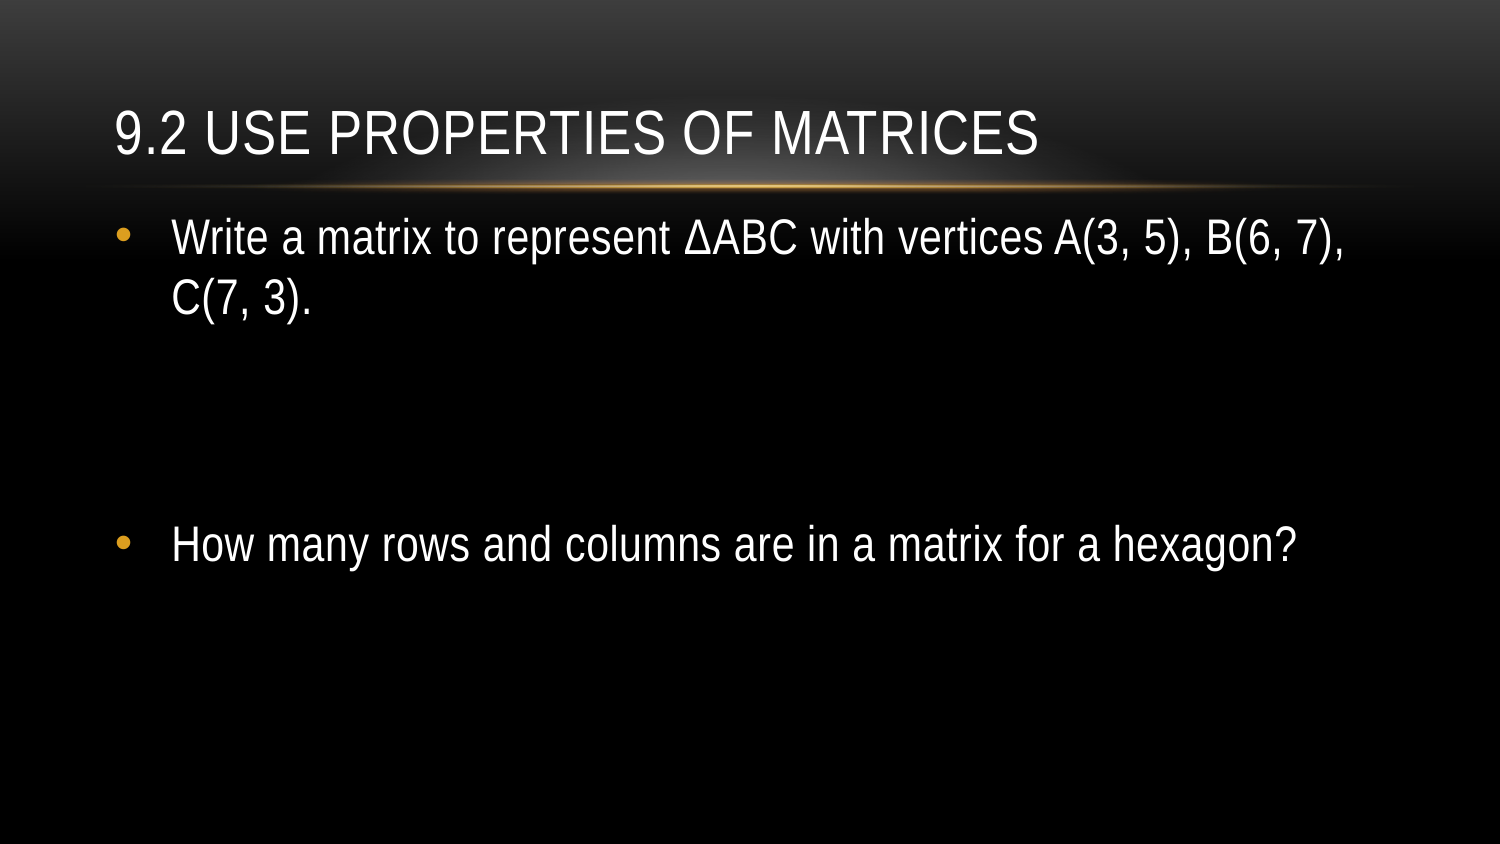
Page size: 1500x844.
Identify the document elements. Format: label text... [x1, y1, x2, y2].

list Write a matrix to represent ΔABC with vertices A(3, 5), B(6, 7), C(7, 3). How many rows and columns are in a matrix for a hexagon? [99, 196, 1400, 779]
title 9.2 Use Properties of Matrices [99, 33, 1400, 175]
picture [0, 0, 1497, 300]
